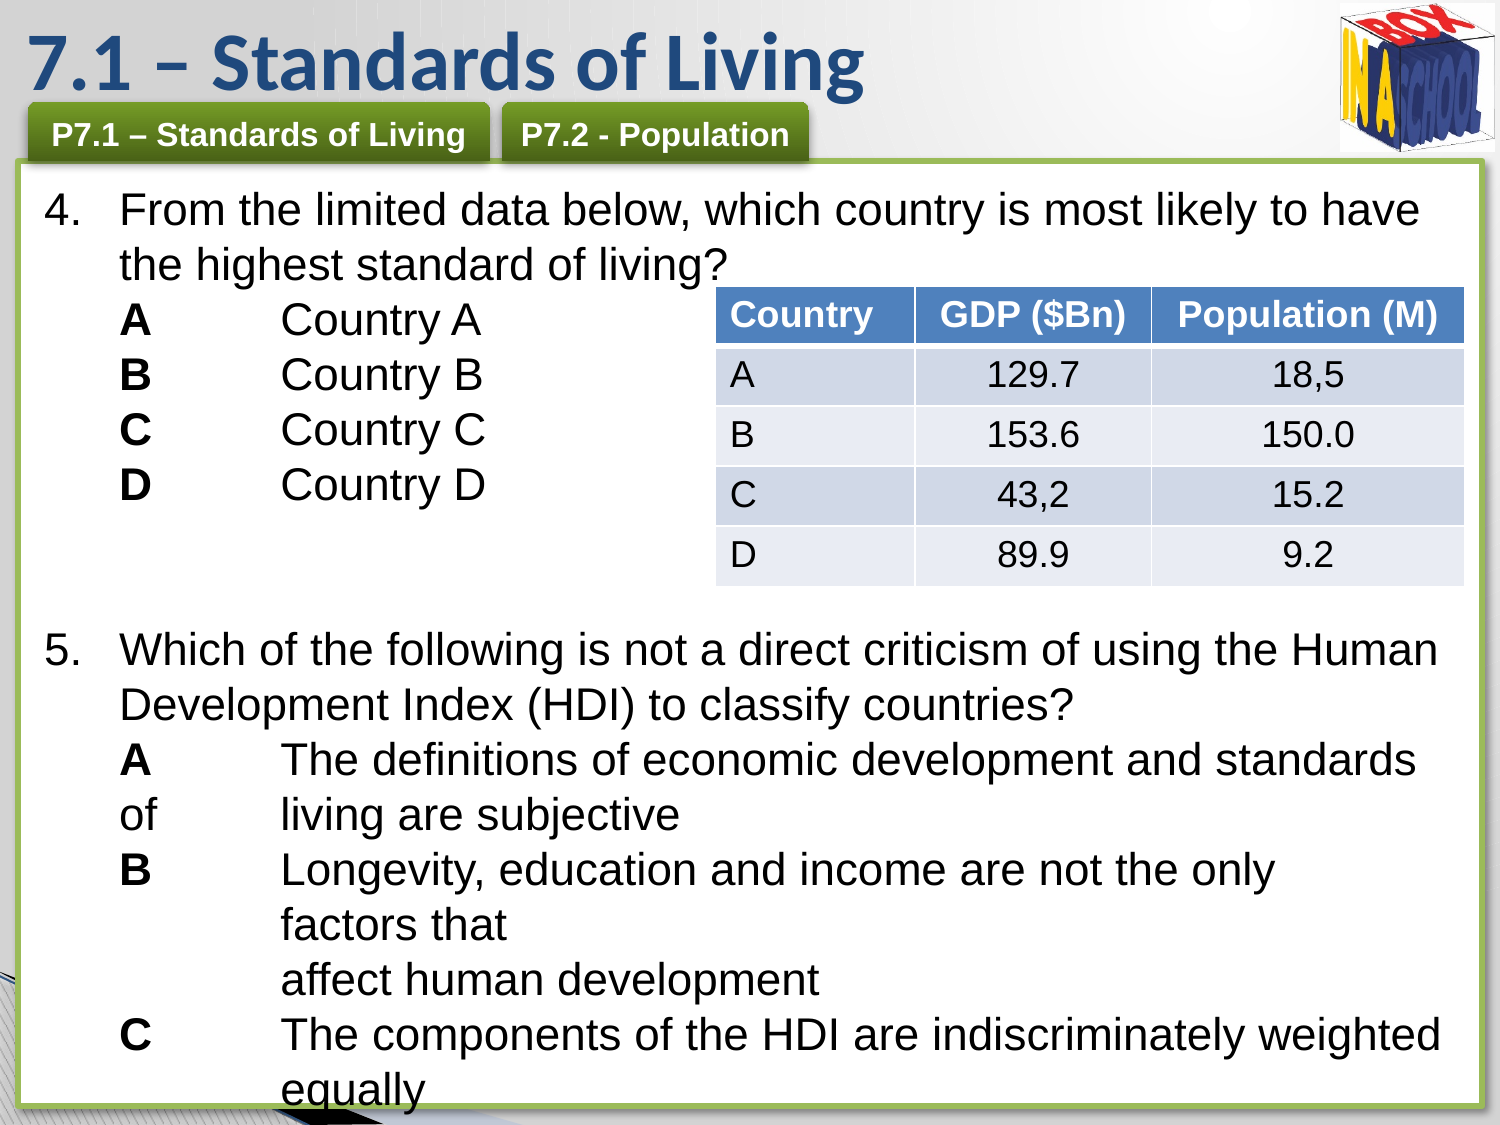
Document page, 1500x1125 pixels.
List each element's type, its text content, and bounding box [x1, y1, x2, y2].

table_header Population (M) [1152, 287, 1464, 343]
title 7.1 – Standards of Living [11, 11, 1465, 102]
table_header GDP ($Bn) [916, 287, 1151, 343]
table_cell 15.2 [1152, 467, 1464, 525]
table_cell D [716, 527, 914, 586]
picture [1340, 3, 1495, 152]
table_cell 89.9 [916, 527, 1151, 586]
table_cell 43,2 [916, 467, 1151, 525]
table_cell 18,5 [1152, 349, 1464, 405]
table_cell 153.6 [916, 407, 1151, 465]
table_cell C [716, 467, 914, 525]
table_cell 150.0 [1152, 407, 1464, 465]
table_cell B [716, 407, 914, 465]
table_header Country [716, 287, 914, 343]
table_cell A [716, 349, 914, 405]
table_cell 129.7 [916, 349, 1151, 405]
table_cell 9.2 [1152, 527, 1464, 586]
text_box From the limited data below, which country is most likely to have the highest standard of living? A Country A B Country B C Country C D Country D Which of the following is not a direct criticism of using the Human Development Index (HDI) to classify countries? A The definitions of economic development and standards of living are subjective B Longevity, education and income are not the only factors that affect human development C The components of the HDI are indiscriminately weighted equally D Inequalities in income and wealth are ignored [29, 172, 1465, 1125]
